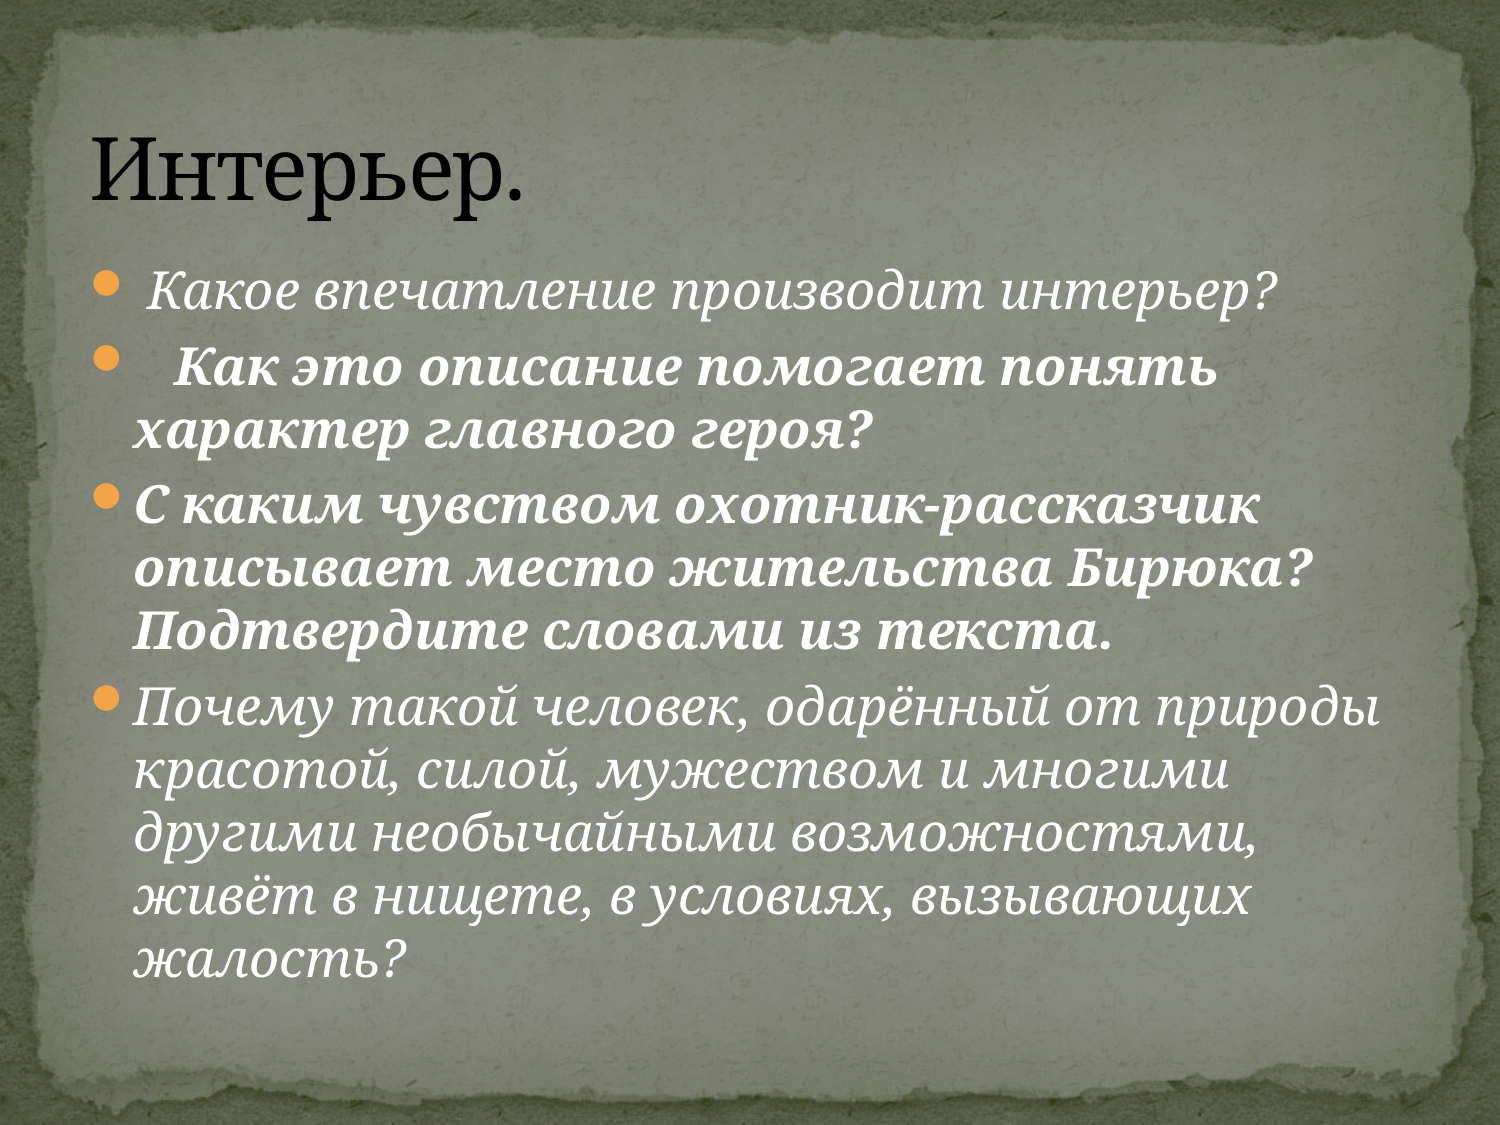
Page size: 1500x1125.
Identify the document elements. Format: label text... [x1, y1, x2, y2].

list Какое впечатление производит интерьер? Как это описание помогает понять характер главного героя? С каким чувством охотник-рассказчик описывает место жительства Бирюка? Подтвердите словами из текста. Почему такой человек, одарённый от природы красотой, силой, мужеством и многими другими необычайными возможностями, живёт в нищете, в условиях, вызывающих жалость? [75, 249, 1425, 1000]
title Интерьер. [74, 24, 1425, 225]
